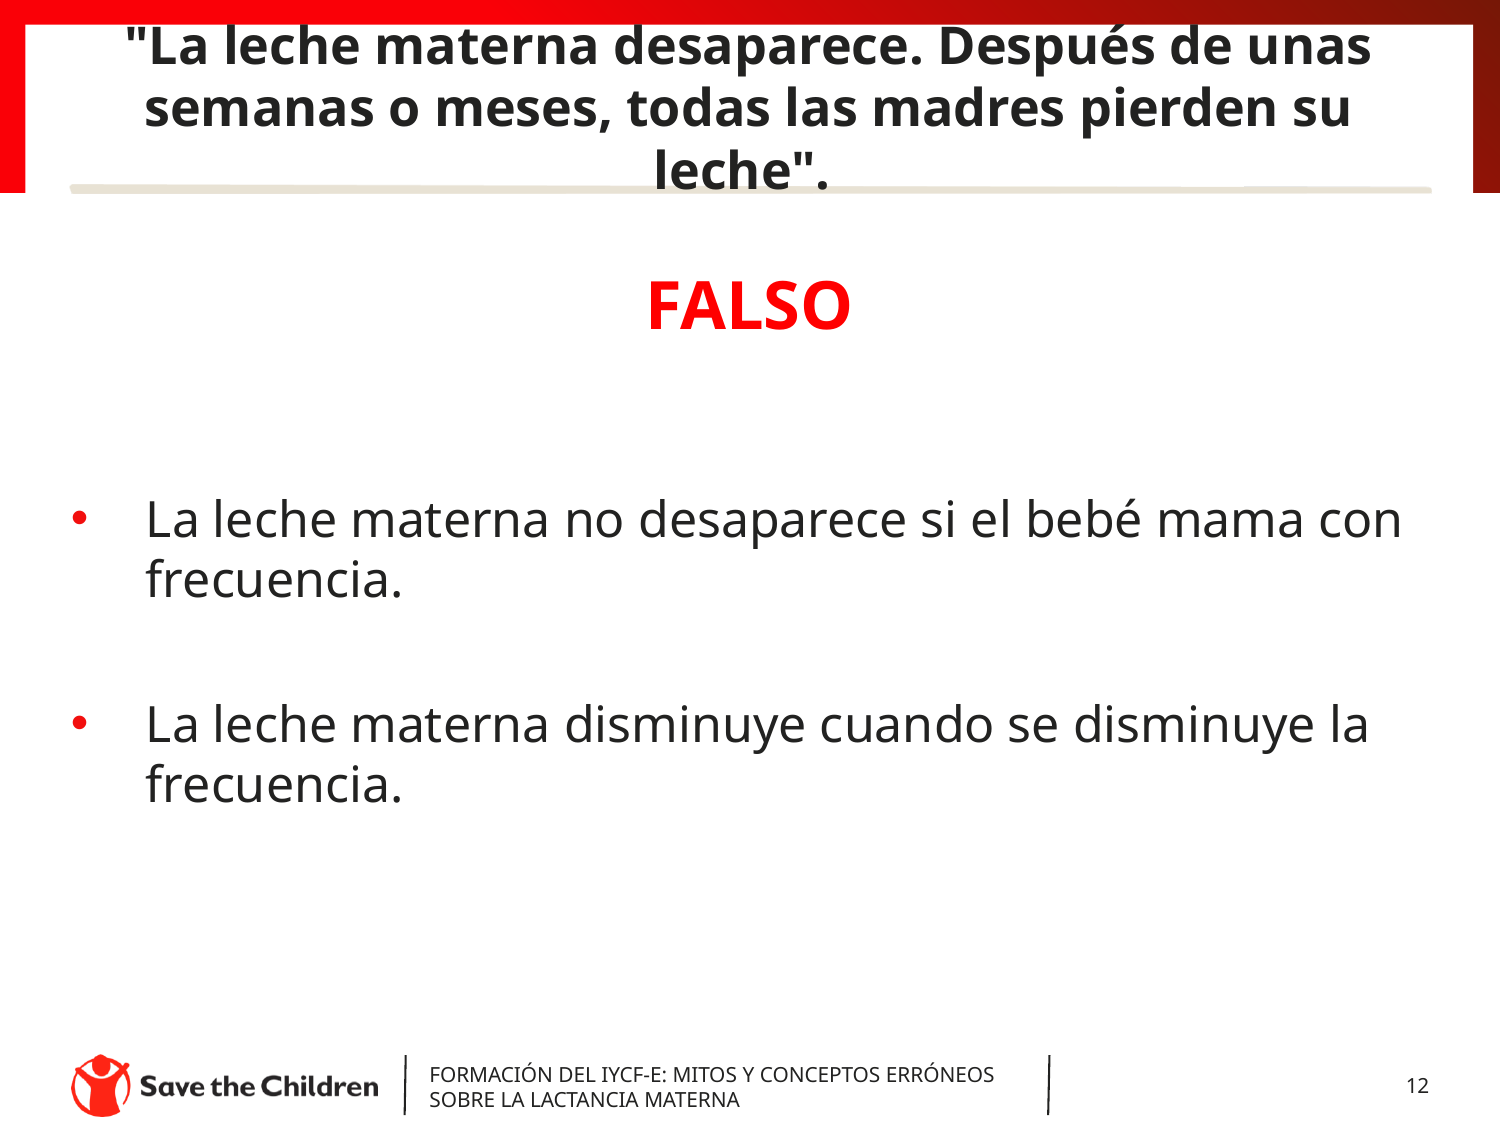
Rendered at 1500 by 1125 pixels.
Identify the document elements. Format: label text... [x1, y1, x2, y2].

list FALSO La leche materna no desaparece si el bebé mama con frecuencia. La leche materna disminuye cuando se disminuye la frecuencia. [70, 262, 1429, 1035]
picture [69, 184, 1432, 194]
slide_number ‹#› [1317, 1056, 1445, 1117]
footer FORMACIÓN DEL IYCF-E: MITOS Y CONCEPTOS ERRÓNEOS SOBRE LA LACTANCIA MATERNA [414, 1056, 1042, 1117]
picture [71, 1054, 378, 1117]
title "La leche materna desaparece. Después de unas semanas o meses, todas las madres pierden su leche". [69, 33, 1429, 117]
